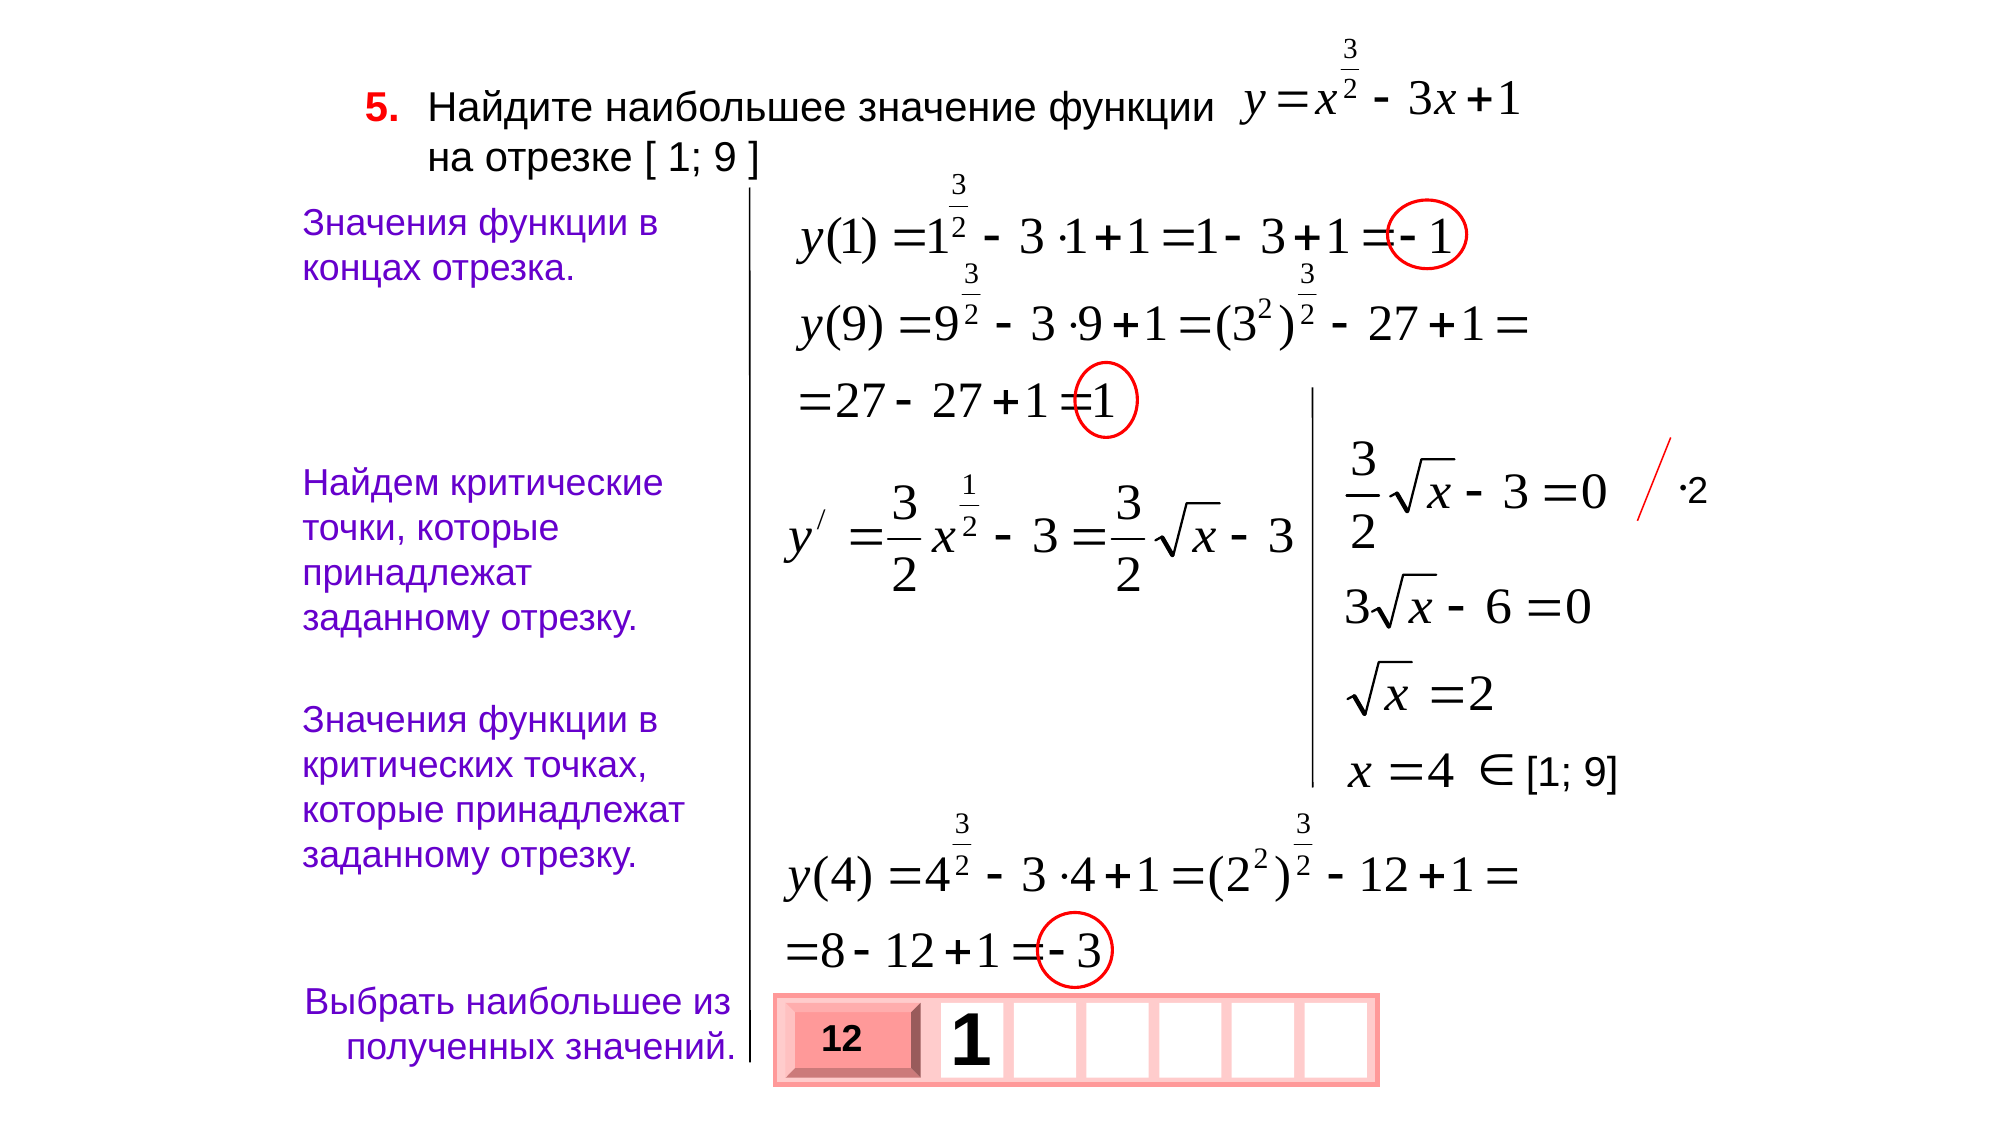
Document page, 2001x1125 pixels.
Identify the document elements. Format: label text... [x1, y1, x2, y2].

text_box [1230, 26, 1528, 136]
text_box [787, 162, 1457, 276]
text_box Выбрать наибольшее из полученных значений. [289, 970, 770, 1075]
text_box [774, 983, 1378, 1090]
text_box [774, 462, 1301, 604]
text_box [1474, 737, 1634, 803]
text_box 5. [349, 72, 438, 138]
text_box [287, 187, 751, 1063]
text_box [1637, 437, 1724, 527]
text_box Найдите наибольшее значение функции на отрезке [ 1; 9 ] [412, 72, 1700, 188]
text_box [1337, 424, 1617, 801]
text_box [774, 799, 1522, 979]
text_box [1460, 215, 1467, 248]
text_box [787, 249, 1530, 429]
